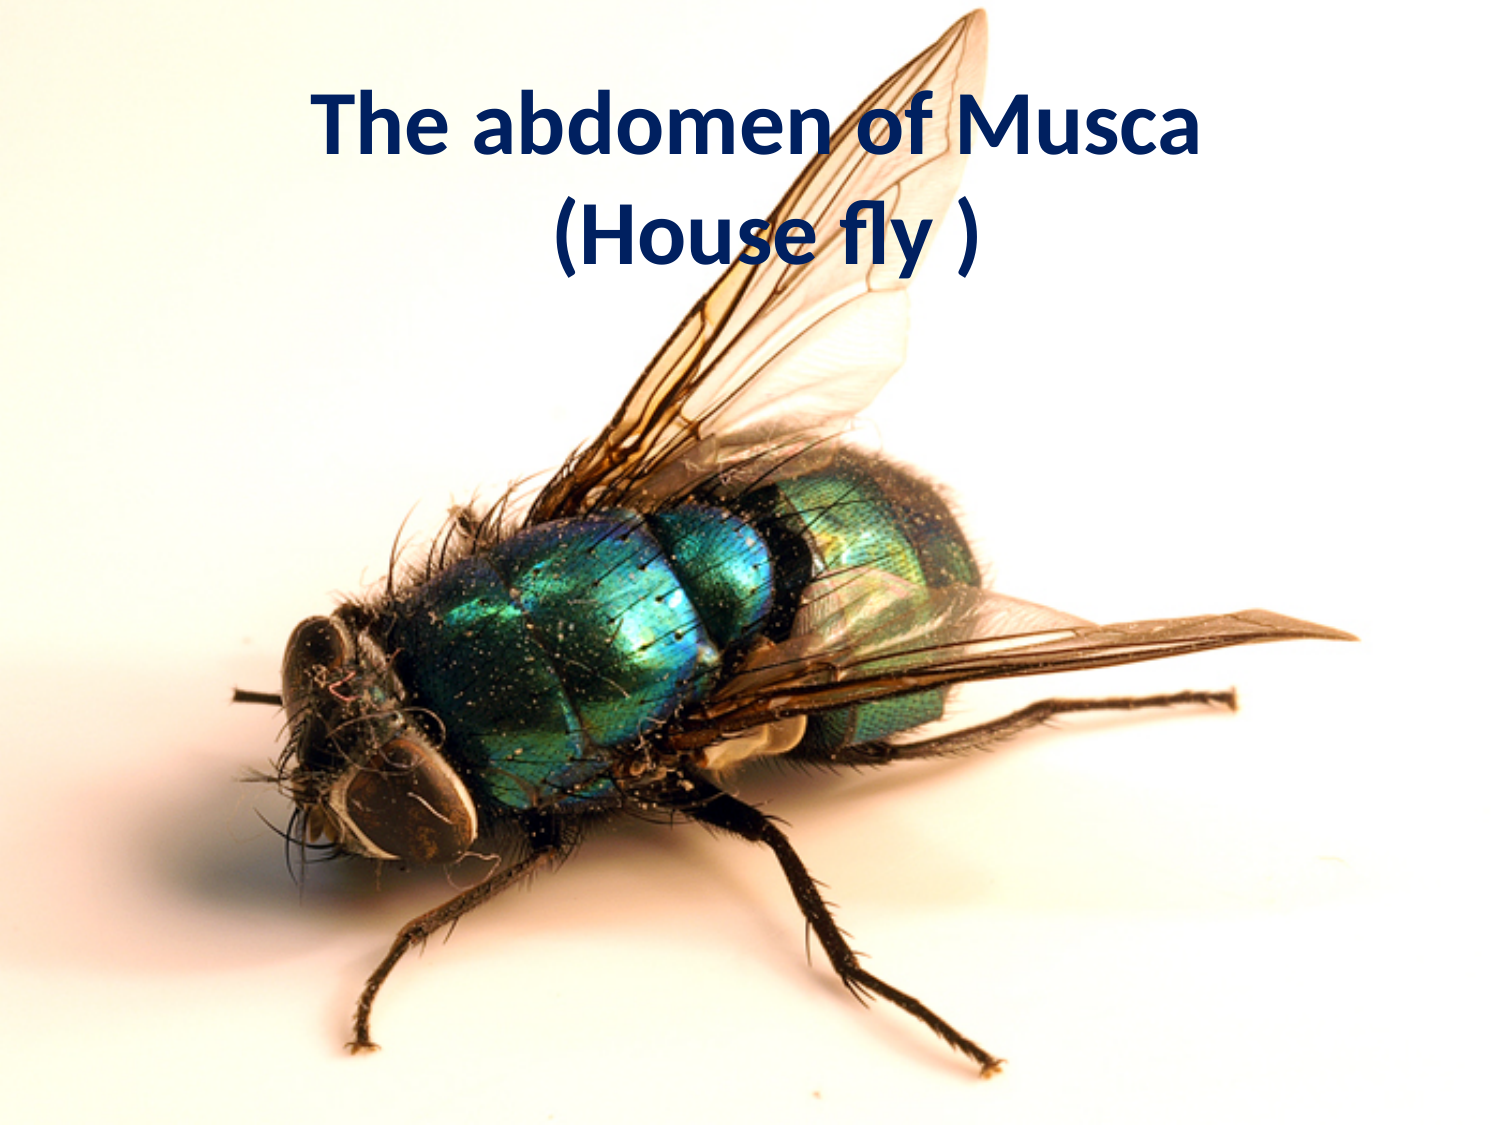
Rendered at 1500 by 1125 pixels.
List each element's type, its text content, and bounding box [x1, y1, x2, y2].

picture [0, 344, 1500, 1125]
title The abdomen of Musca (House fly ) [0, 1, 1500, 344]
